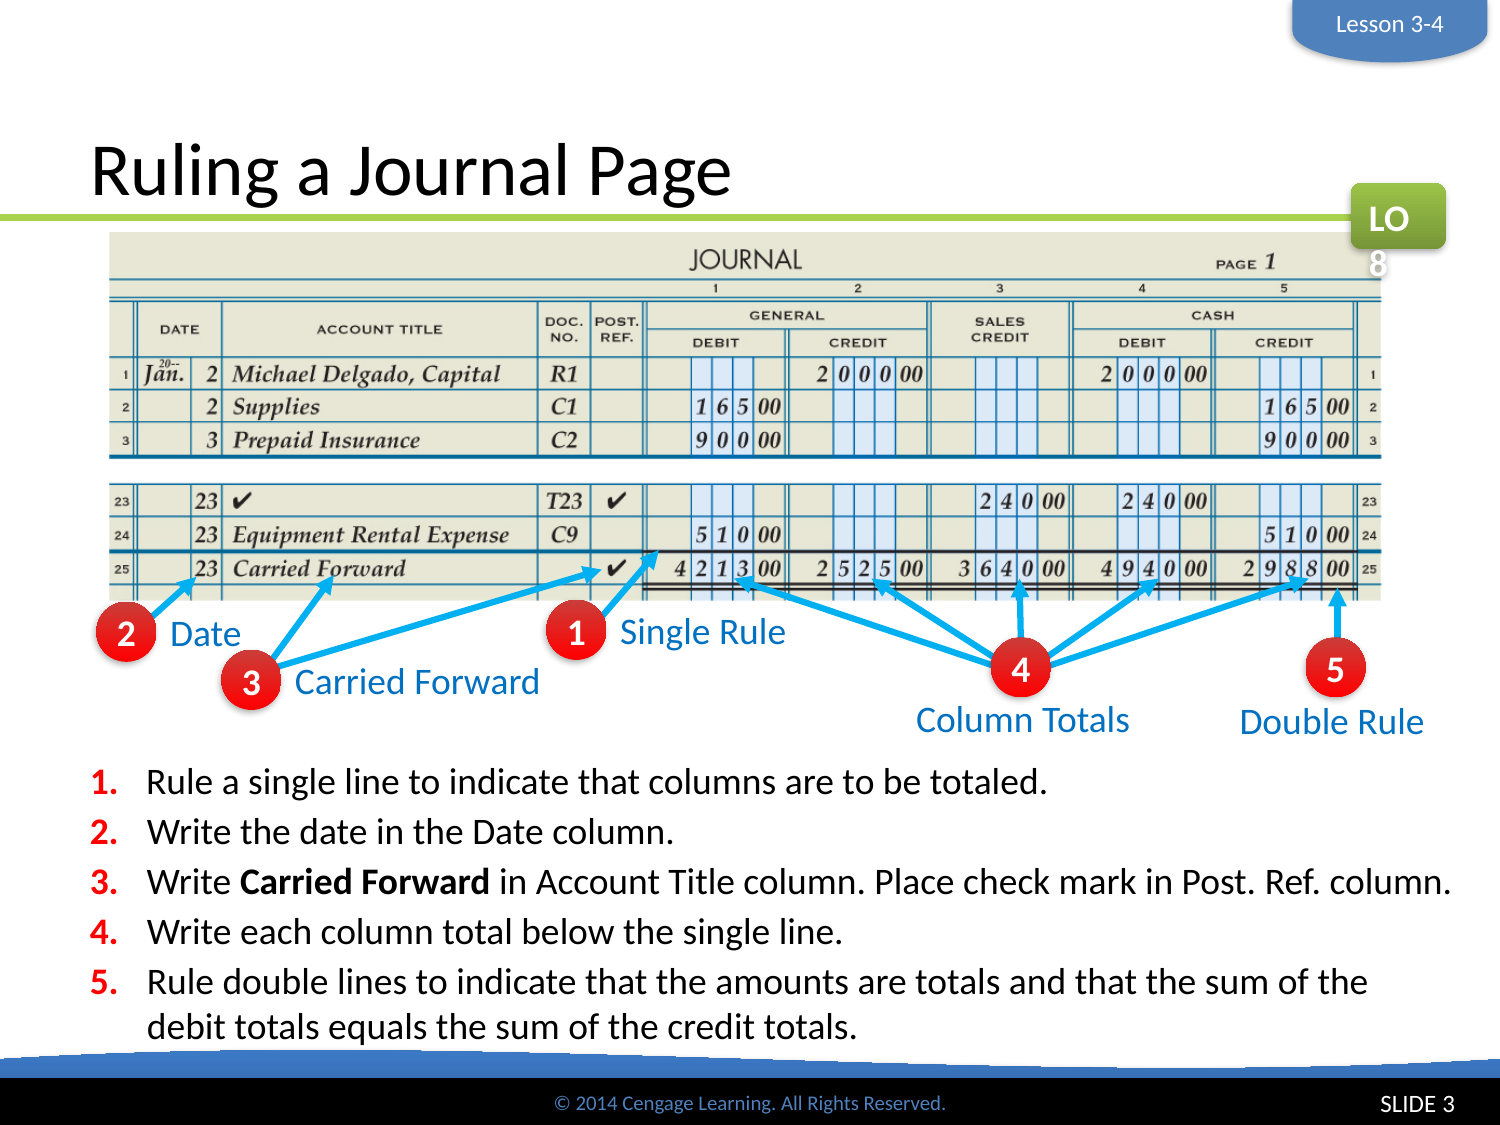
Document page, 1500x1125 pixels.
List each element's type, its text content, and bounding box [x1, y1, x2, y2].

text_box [733, 578, 1310, 749]
title Ruling a Journal Page [75, 29, 1350, 218]
text_box [1292, 0, 1488, 63]
text_box 3. Write Carried Forward in Account Title column. Place check mark in Post. Ref. column. [74, 849, 1500, 910]
text_box LO8 [1350, 183, 1446, 250]
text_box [221, 569, 603, 711]
text_box 2. Write the date in the Date column. [75, 799, 1435, 849]
text_box 1. Rule a single line to indicate that columns are to be totaled. [74, 749, 1348, 810]
slide_number SLIDE 3 [1170, 1080, 1470, 1125]
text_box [96, 576, 216, 663]
text_box 5. Rule double lines to indicate that the amounts are totals and that the sum of the debit totals equals the sum of the credit totals. [75, 960, 1460, 1055]
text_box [1224, 587, 1451, 751]
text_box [546, 549, 810, 661]
text_box 4. Write each column total below the single line. [75, 899, 1460, 960]
picture [108, 232, 1385, 587]
text_box Lesson 3-4 [1321, 0, 1459, 45]
